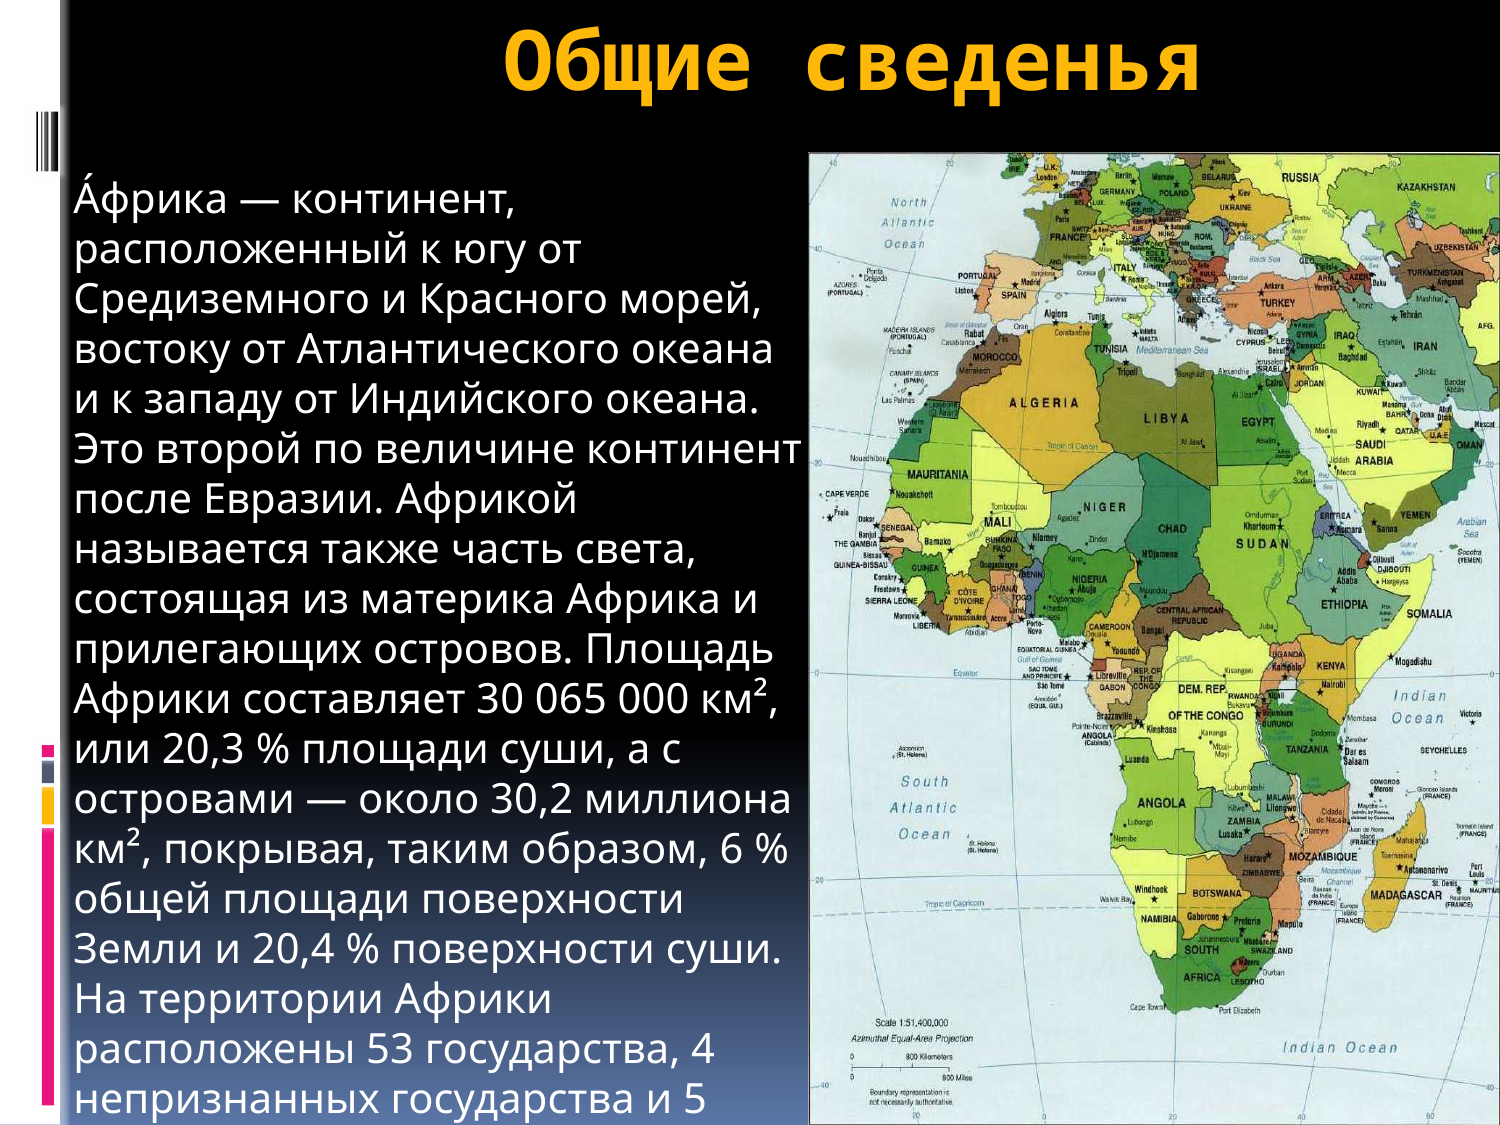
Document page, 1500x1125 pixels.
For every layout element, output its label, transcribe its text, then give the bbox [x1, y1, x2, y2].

title Общие сведенья [140, 0, 1416, 150]
text_box А́фрика — континент, расположенный к югу от Средиземного и Красного морей, востоку от Атлантического океана и к западу от Индийского океана. Это второй по величине континент после Евразии. Африкой называется также часть света, состоящая из материка Африка и прилегающих островов. Площадь Африки составляет 30 065 000 км², или 20,3 % площади суши, а с островами — около 30,2 миллиона км², покрывая, таким образом, 6 % общей площади поверхности Земли и 20,4 % поверхности суши. На территории Африки расположены 53 государства, 4 непризнанных государства и 5 зависимых территорий (островных). [58, 164, 800, 1125]
picture [808, 151, 1500, 1125]
